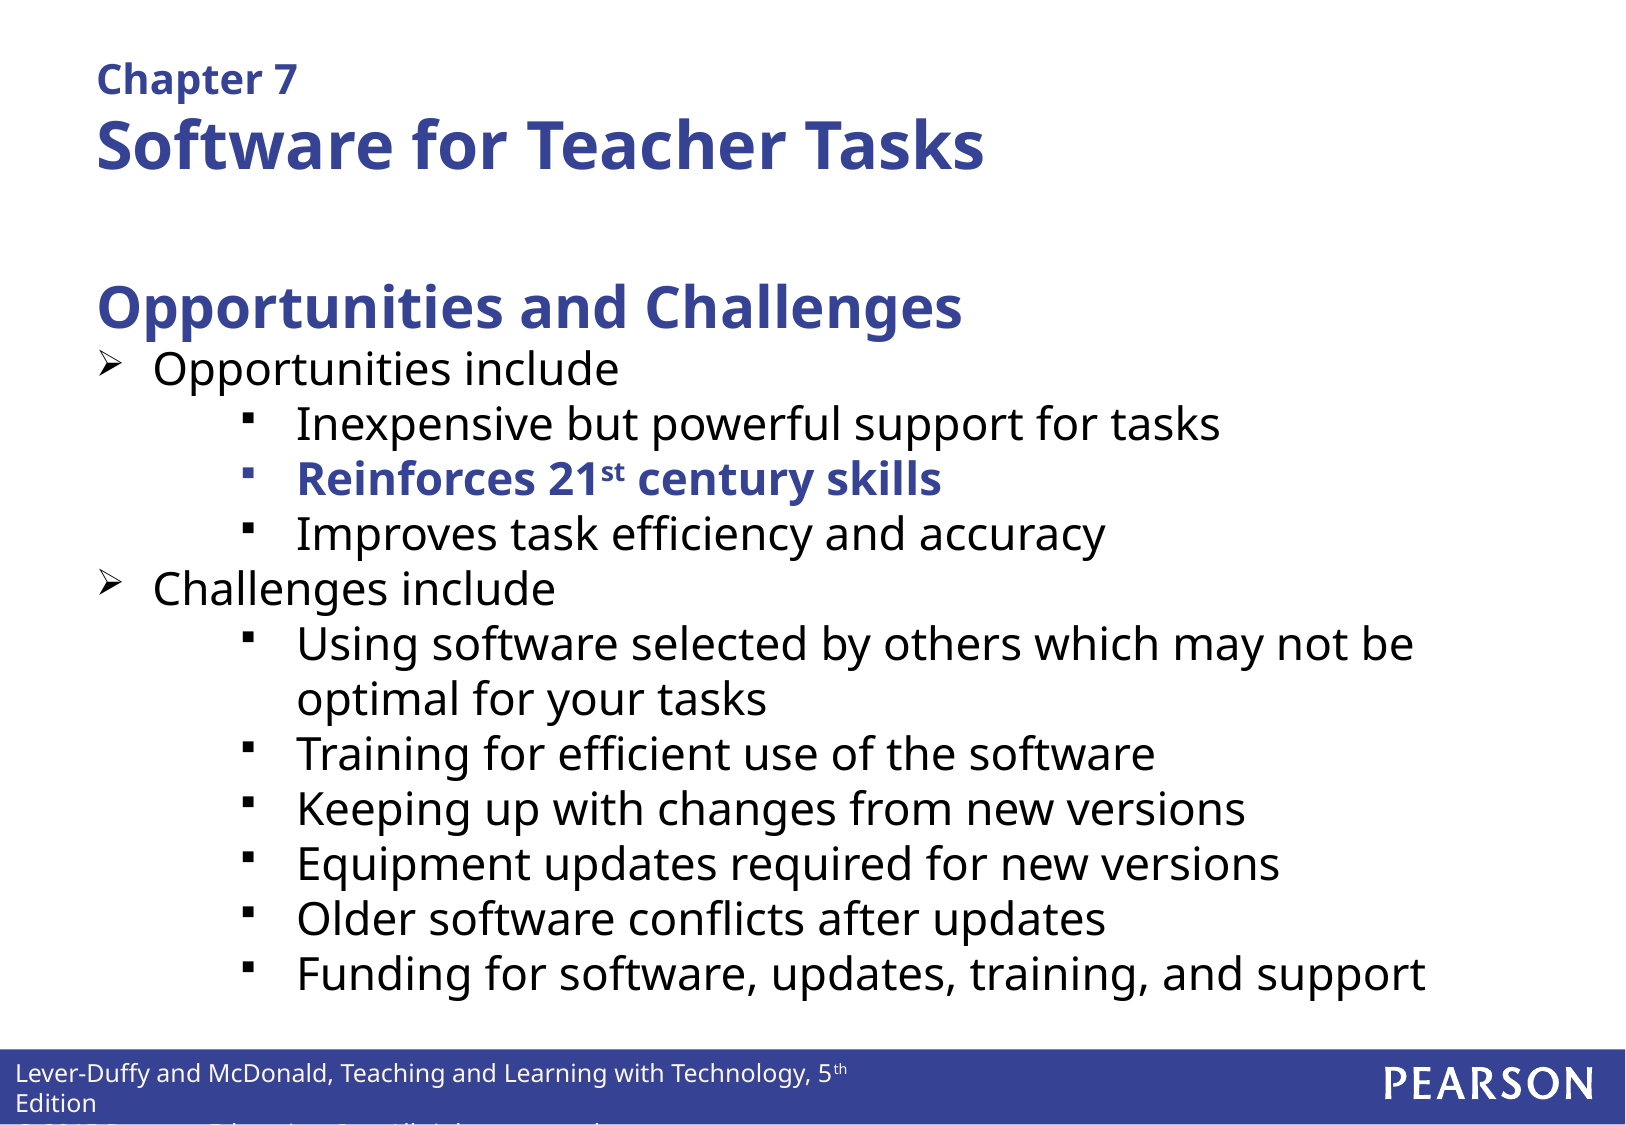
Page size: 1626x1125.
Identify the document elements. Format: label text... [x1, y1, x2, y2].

title Chapter 7 Software for Teacher Tasks [81, 45, 1544, 233]
list Opportunities and Challenges Opportunities include Inexpensive but powerful support for tasks Reinforces 21st century skills Improves task efficiency and accuracy Challenges include Using software selected by others which may not be optimal for your tasks Training for efficient use of the software Keeping up with changes from new versions Equipment updates required for new versions Older software conflicts after updates Funding for software, updates, training, and support [81, 262, 1544, 1005]
